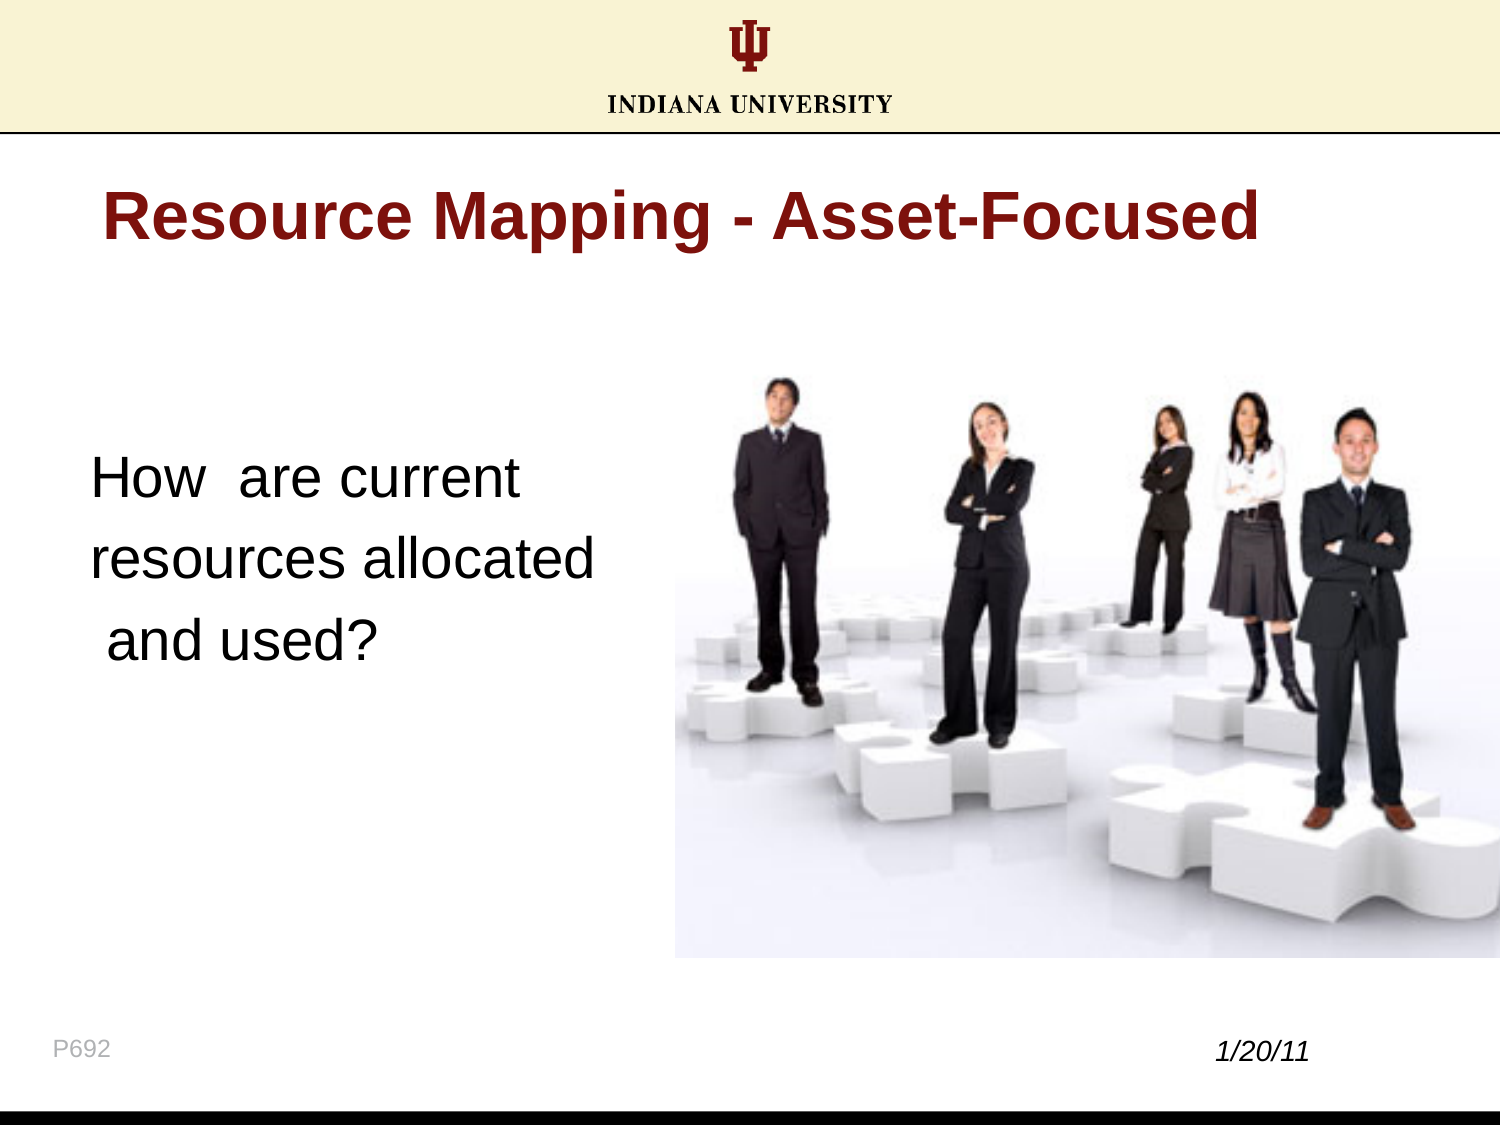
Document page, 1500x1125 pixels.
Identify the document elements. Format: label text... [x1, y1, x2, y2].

picture [608, 20, 892, 113]
picture [674, 337, 1500, 958]
footer P692 [37, 1024, 851, 1076]
list How are current resources allocated and used? [75, 350, 1463, 1013]
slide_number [1199, 1024, 1463, 1076]
title Resource Mapping - Asset-Focused [87, 137, 1445, 288]
